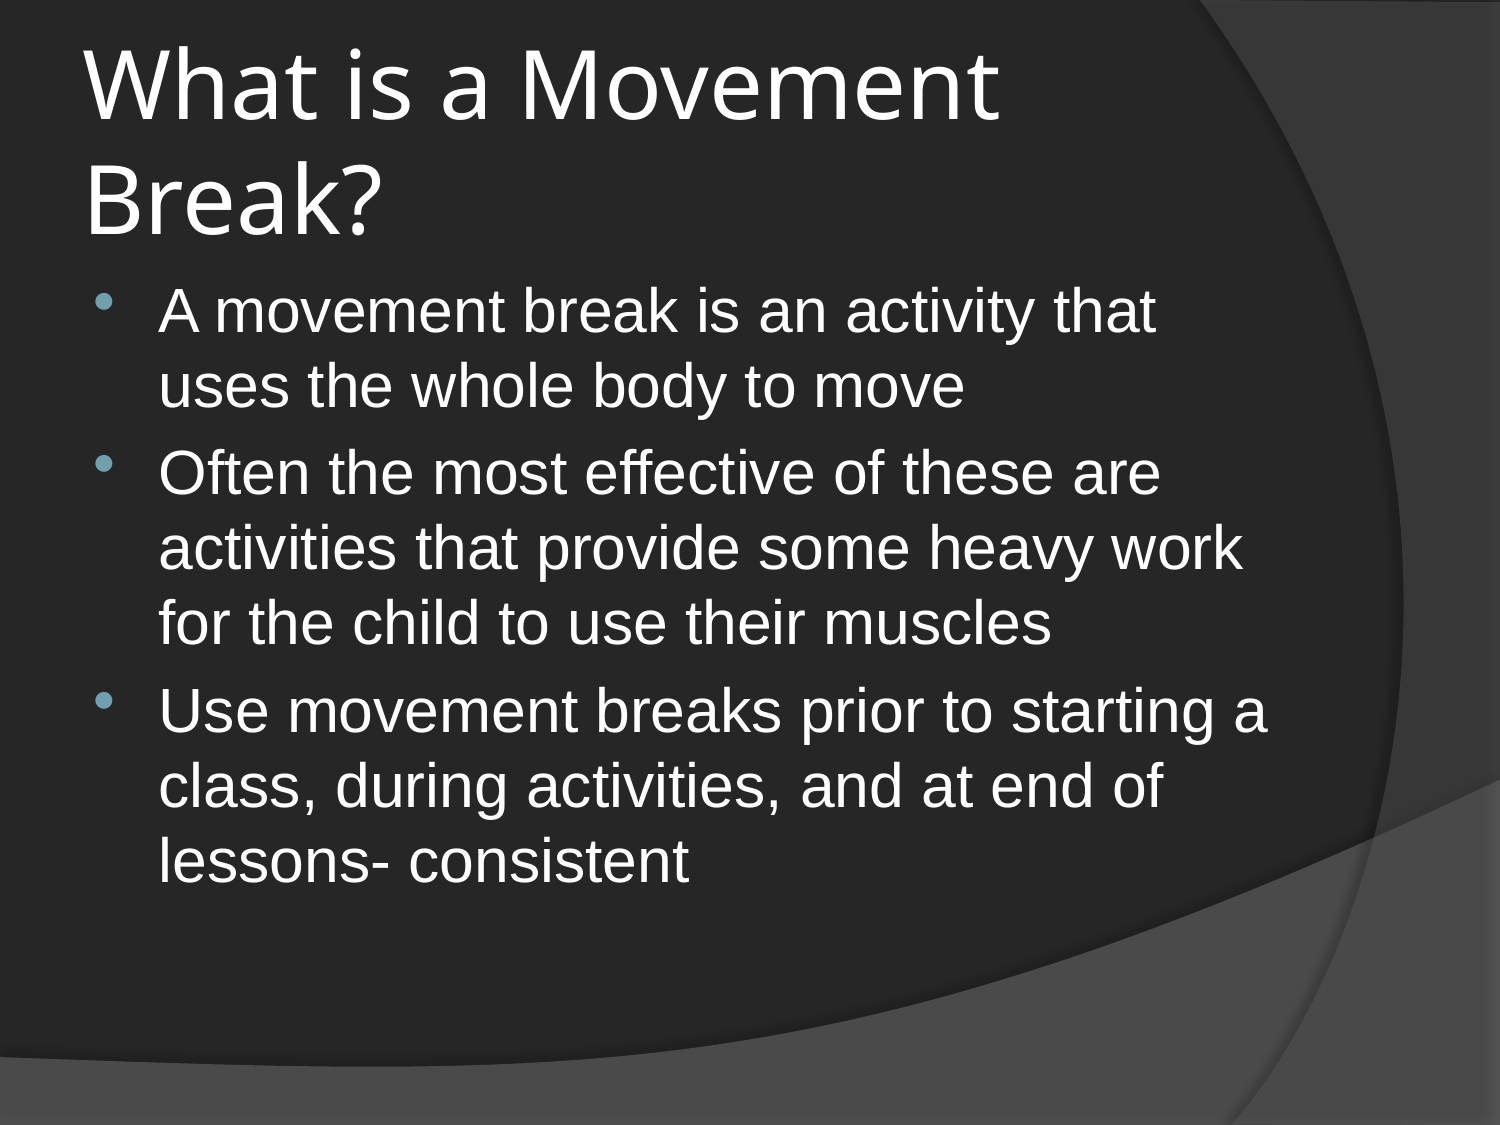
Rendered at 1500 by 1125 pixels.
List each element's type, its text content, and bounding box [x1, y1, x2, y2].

list A movement break is an activity that uses the whole body to move Often the most effective of these are activities that provide some heavy work for the child to use their muscles Use movement breaks prior to starting a class, during activities, and at end of lessons- consistent [75, 262, 1300, 1005]
title What is a Movement Break? [75, 45, 1300, 233]
